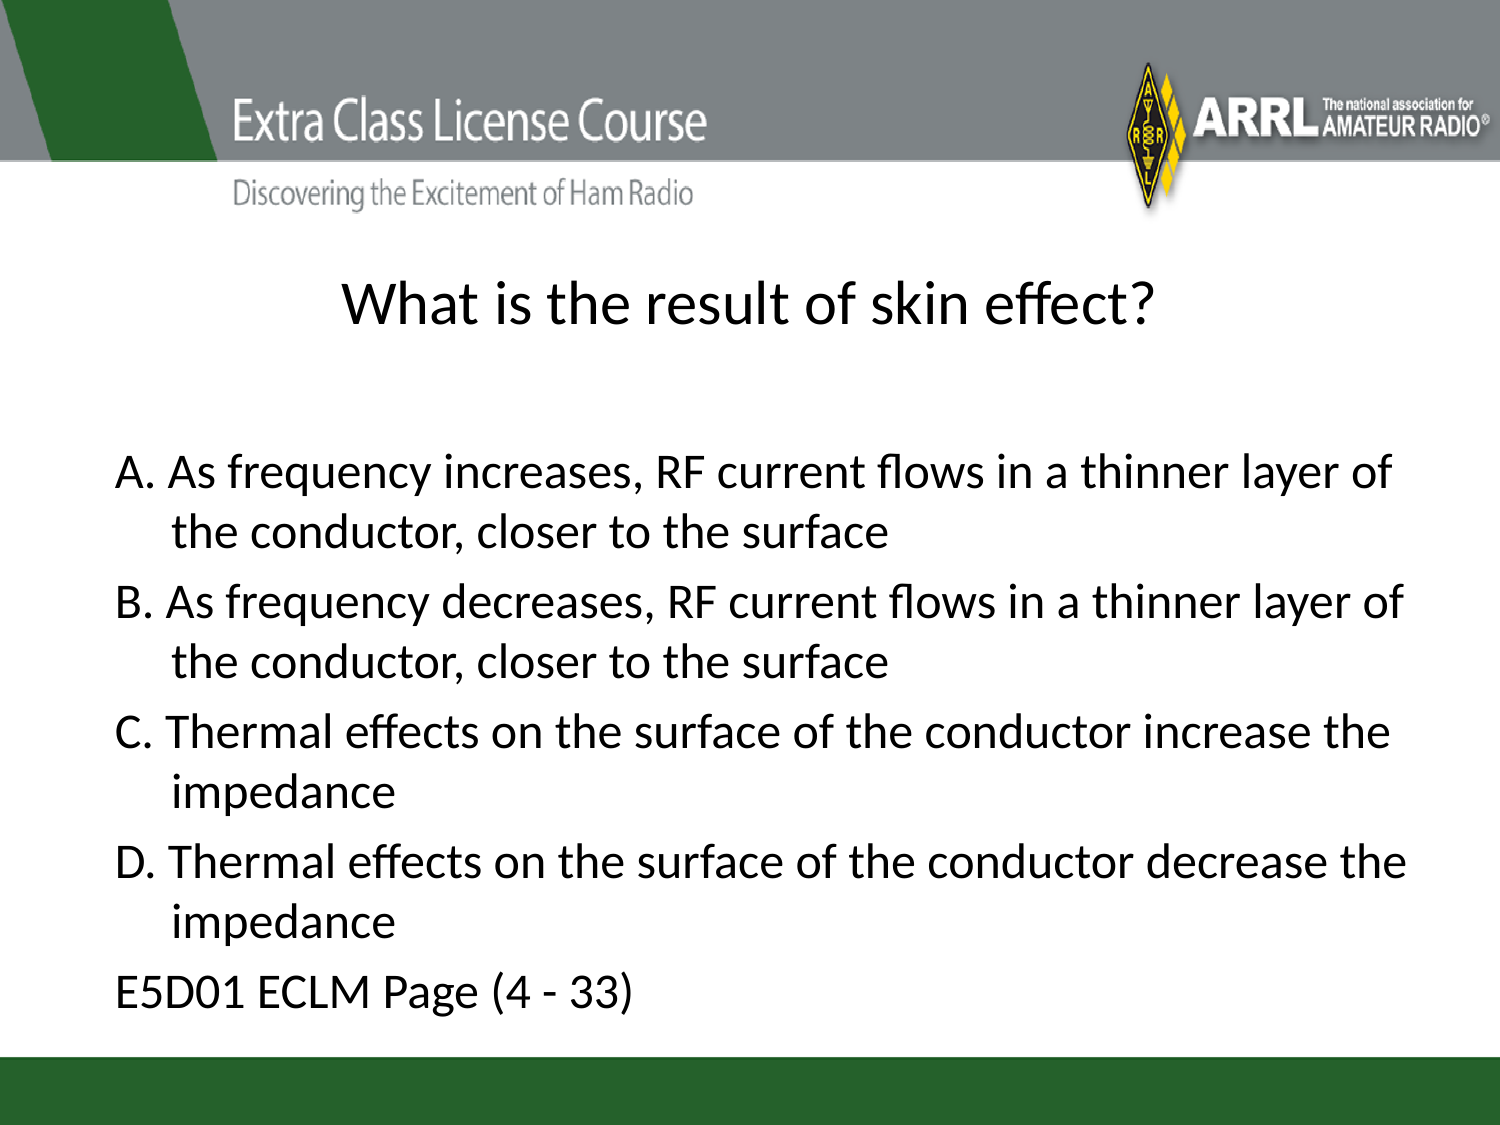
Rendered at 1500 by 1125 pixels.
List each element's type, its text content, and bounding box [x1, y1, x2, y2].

title What is the result of skin effect? [75, 254, 1425, 435]
list A. As frequency increases, RF current flows in a thinner layer of the conductor, closer to the surface B. As frequency decreases, RF current flows in a thinner layer of the conductor, closer to the surface C. Thermal effects on the surface of the conductor increase the impedance D. Thermal effects on the surface of the conductor decrease the impedance E5D01 ECLM Page (4 - 33) [99, 431, 1450, 949]
picture [0, 0, 1500, 1125]
